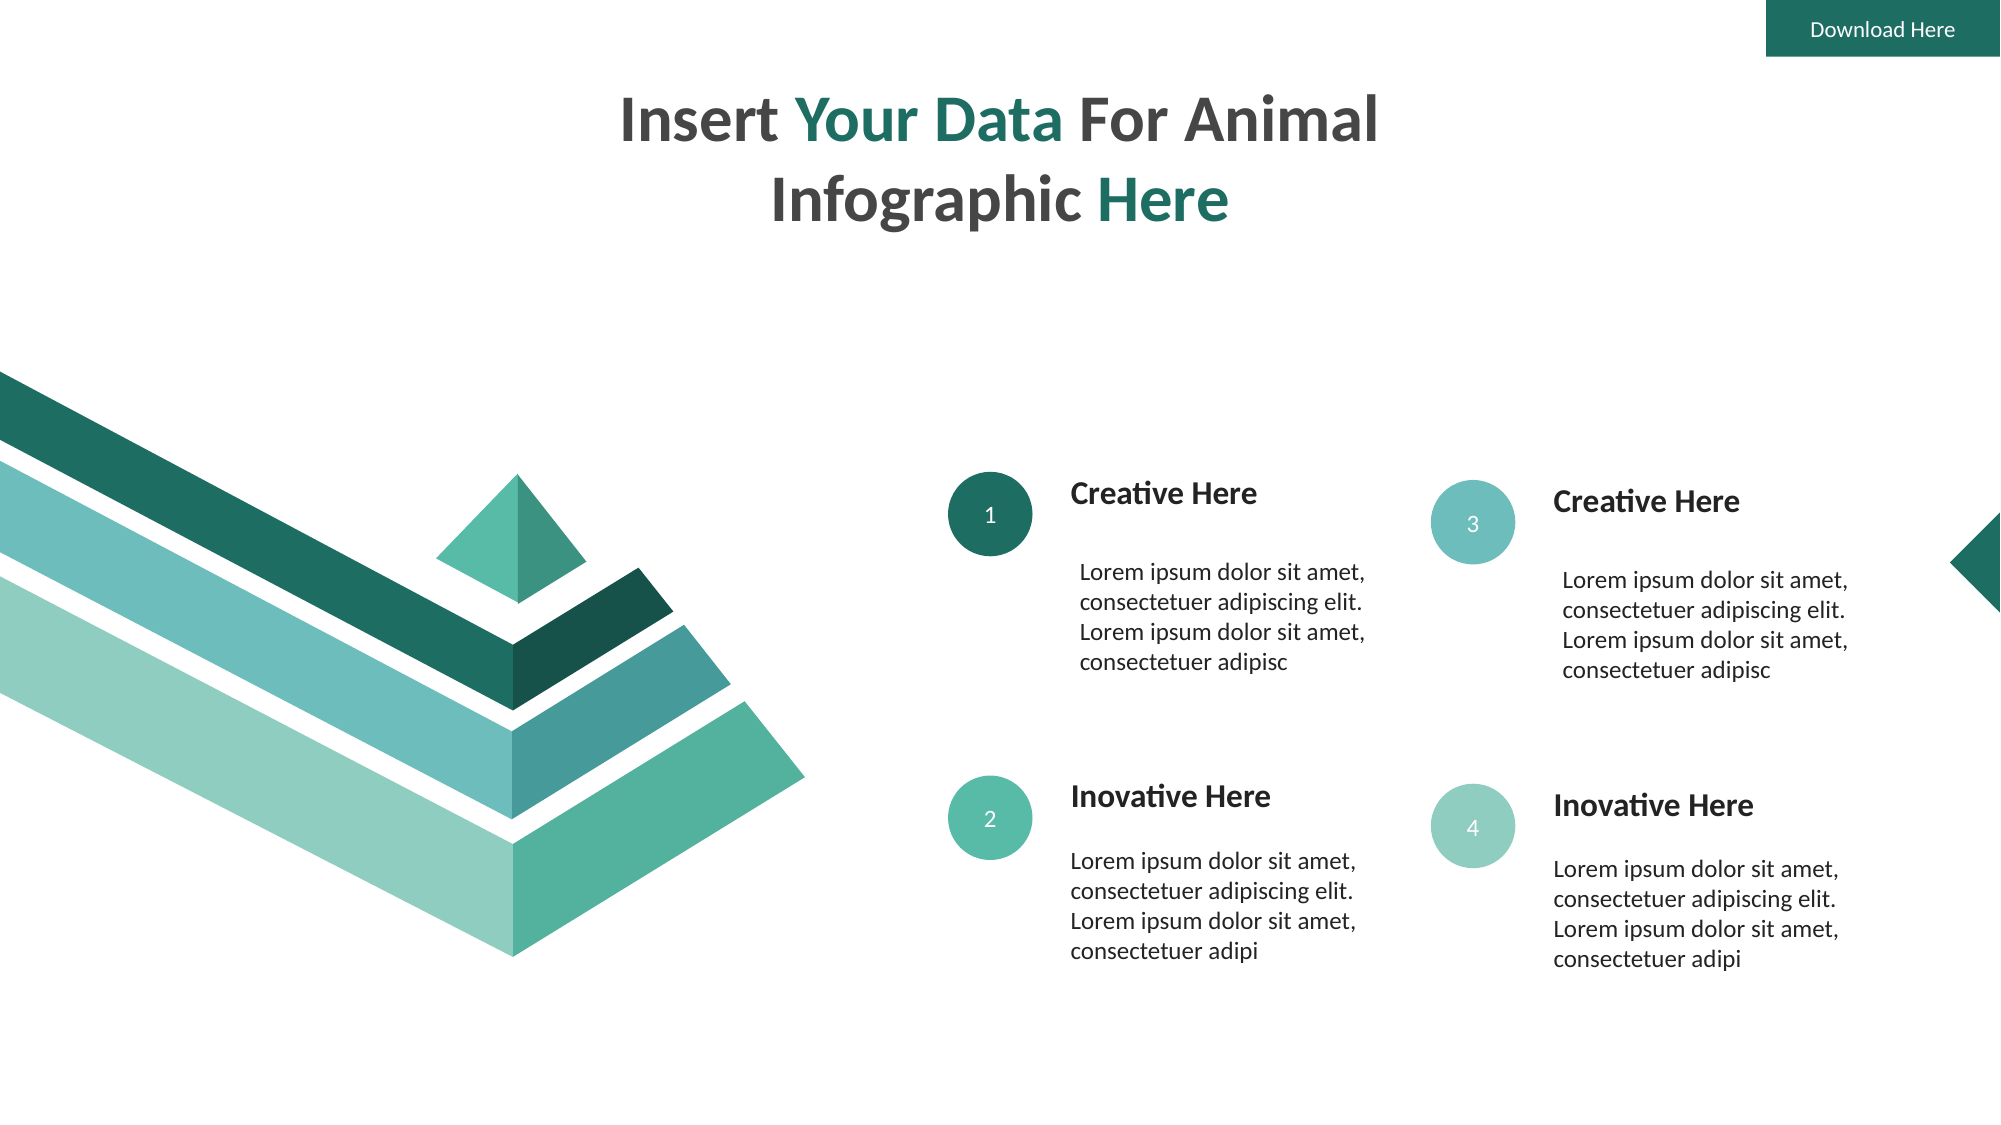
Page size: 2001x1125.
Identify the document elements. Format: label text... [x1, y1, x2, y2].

text_box 2 [946, 774, 1034, 862]
text_box Lorem ipsum dolor sit amet, consectetuer adipiscing elit. Lorem ipsum dolor sit amet, consectetuer adipisc [1065, 548, 1420, 683]
text_box [1948, 510, 2000, 615]
text_box Creative Here [1538, 471, 1797, 527]
text_box Inovative Here [1056, 767, 1314, 822]
text_box Inovative Here [1538, 775, 1797, 831]
text_box Lorem ipsum dolor sit amet, consectetuer adipiscing elit. Lorem ipsum dolor sit amet, consectetuer adipi [1538, 845, 1894, 980]
text_box Insert Your Data For Animal Infographic Here [505, 67, 1495, 243]
text_box Creative Here [1056, 463, 1314, 519]
text_box 3 [1429, 478, 1517, 566]
text_box Download Here [1765, 0, 2000, 58]
text_box 1 [946, 470, 1034, 558]
text_box Lorem ipsum dolor sit amet, consectetuer adipiscing elit. Lorem ipsum dolor sit amet, consectetuer adipi [1055, 837, 1411, 972]
text_box Lorem ipsum dolor sit amet, consectetuer adipiscing elit. Lorem ipsum dolor sit amet, consectetuer adipisc [1547, 556, 1903, 692]
text_box 4 [1429, 782, 1517, 870]
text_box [0, 371, 806, 957]
